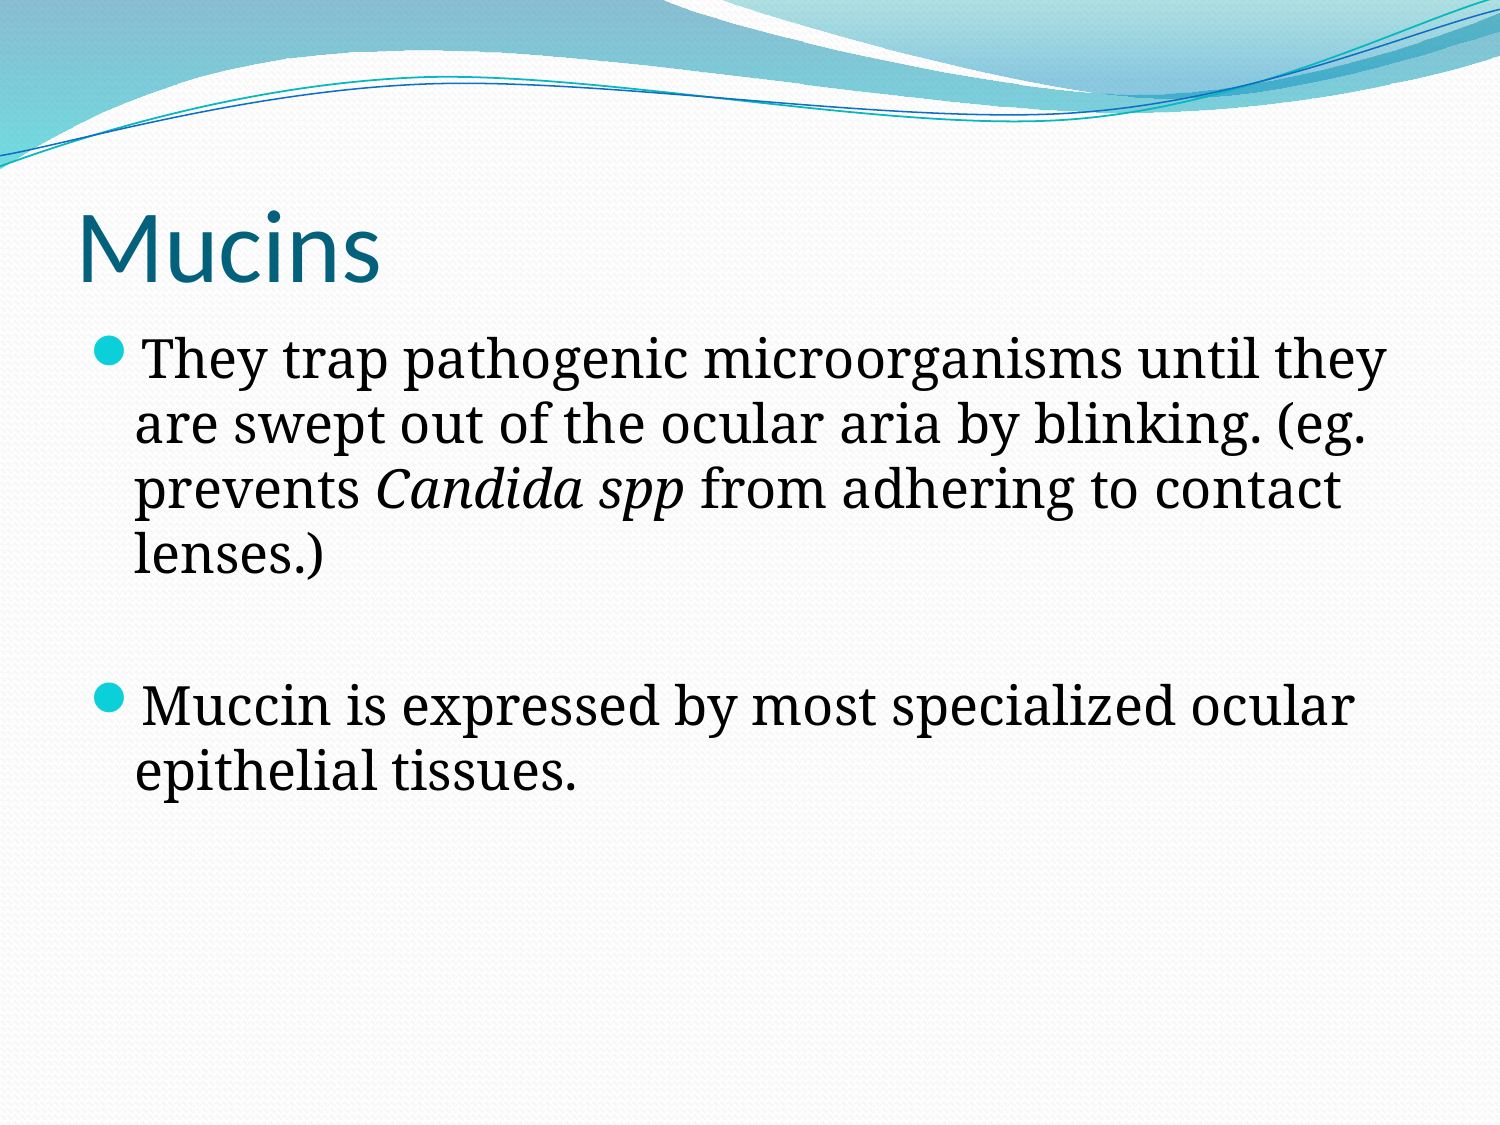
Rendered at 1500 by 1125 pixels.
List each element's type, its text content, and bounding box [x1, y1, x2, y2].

title Mucins [75, 115, 1425, 303]
list They trap pathogenic microorganisms until they are swept out of the ocular aria by blinking. (eg. prevents Candida spp from adhering to contact lenses.) Muccin is expressed by most specialized ocular epithelial tissues. [75, 317, 1425, 1038]
